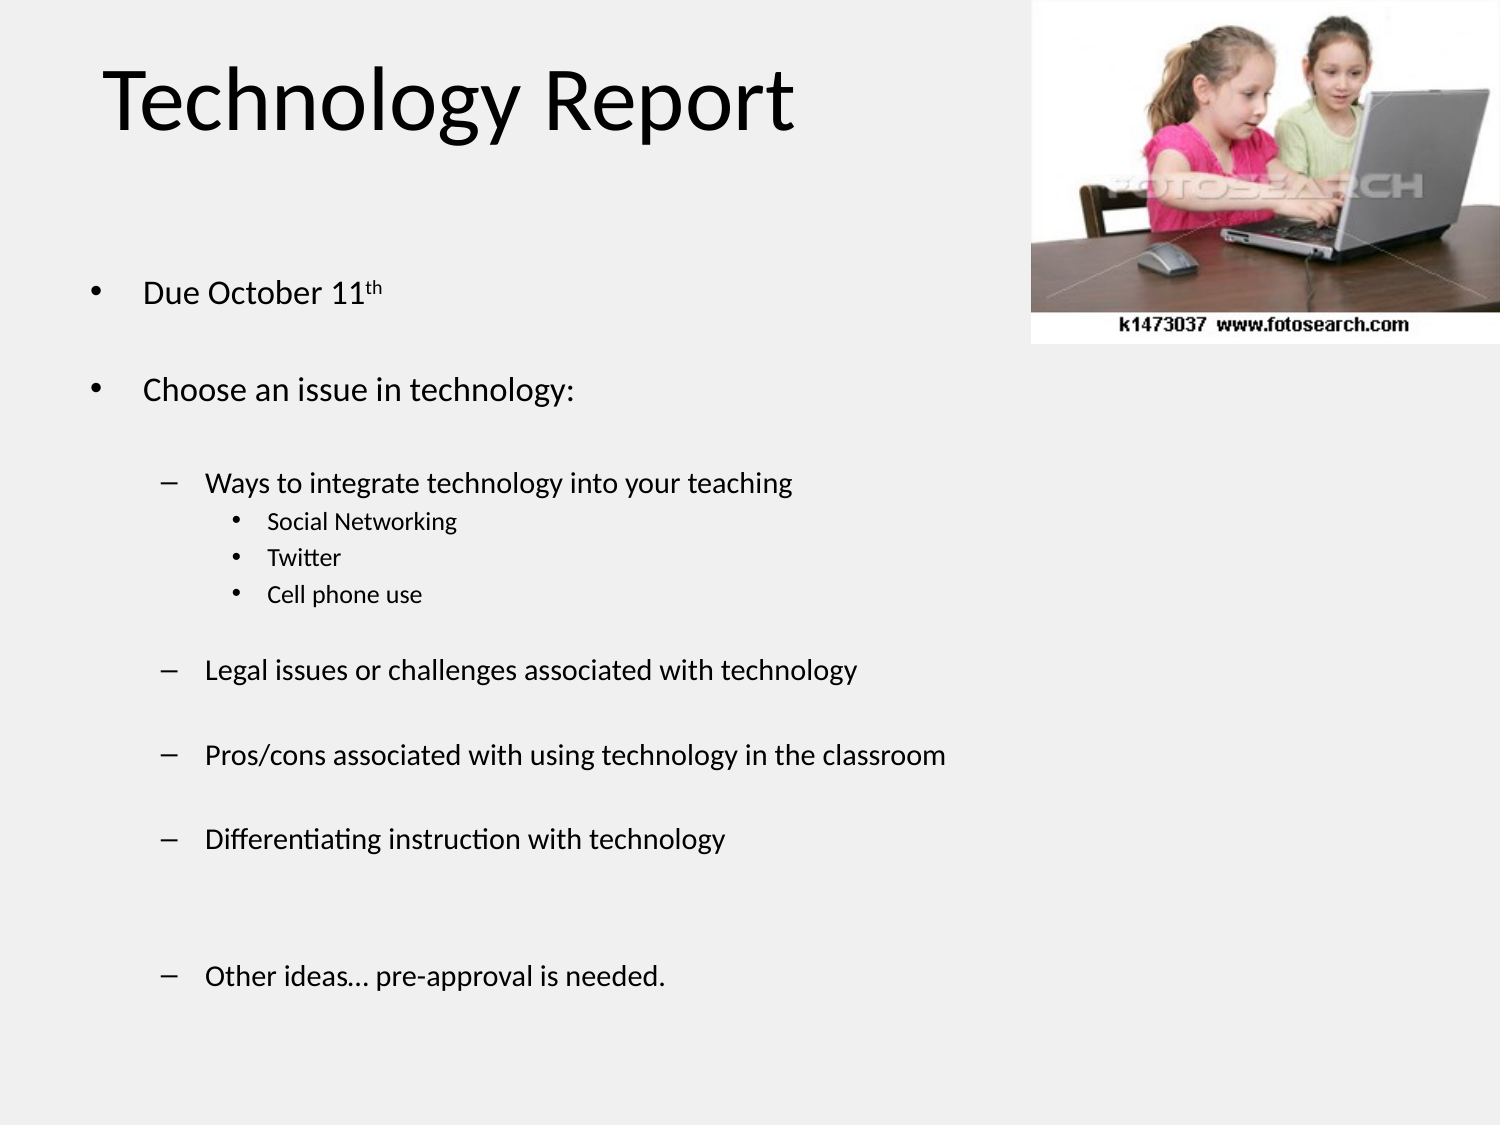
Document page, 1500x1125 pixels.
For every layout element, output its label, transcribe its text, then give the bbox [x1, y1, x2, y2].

list Due October 11th Choose an issue in technology: Ways to integrate technology into your teaching Social Networking Twitter Cell phone use Legal issues or challenges associated with technology Pros/cons associated with using technology in the classroom Differentiating instruction with technology Other ideas… pre-approval is needed. [75, 262, 1425, 1005]
title Technology Report [0, 0, 1028, 188]
picture [1030, 0, 1500, 344]
